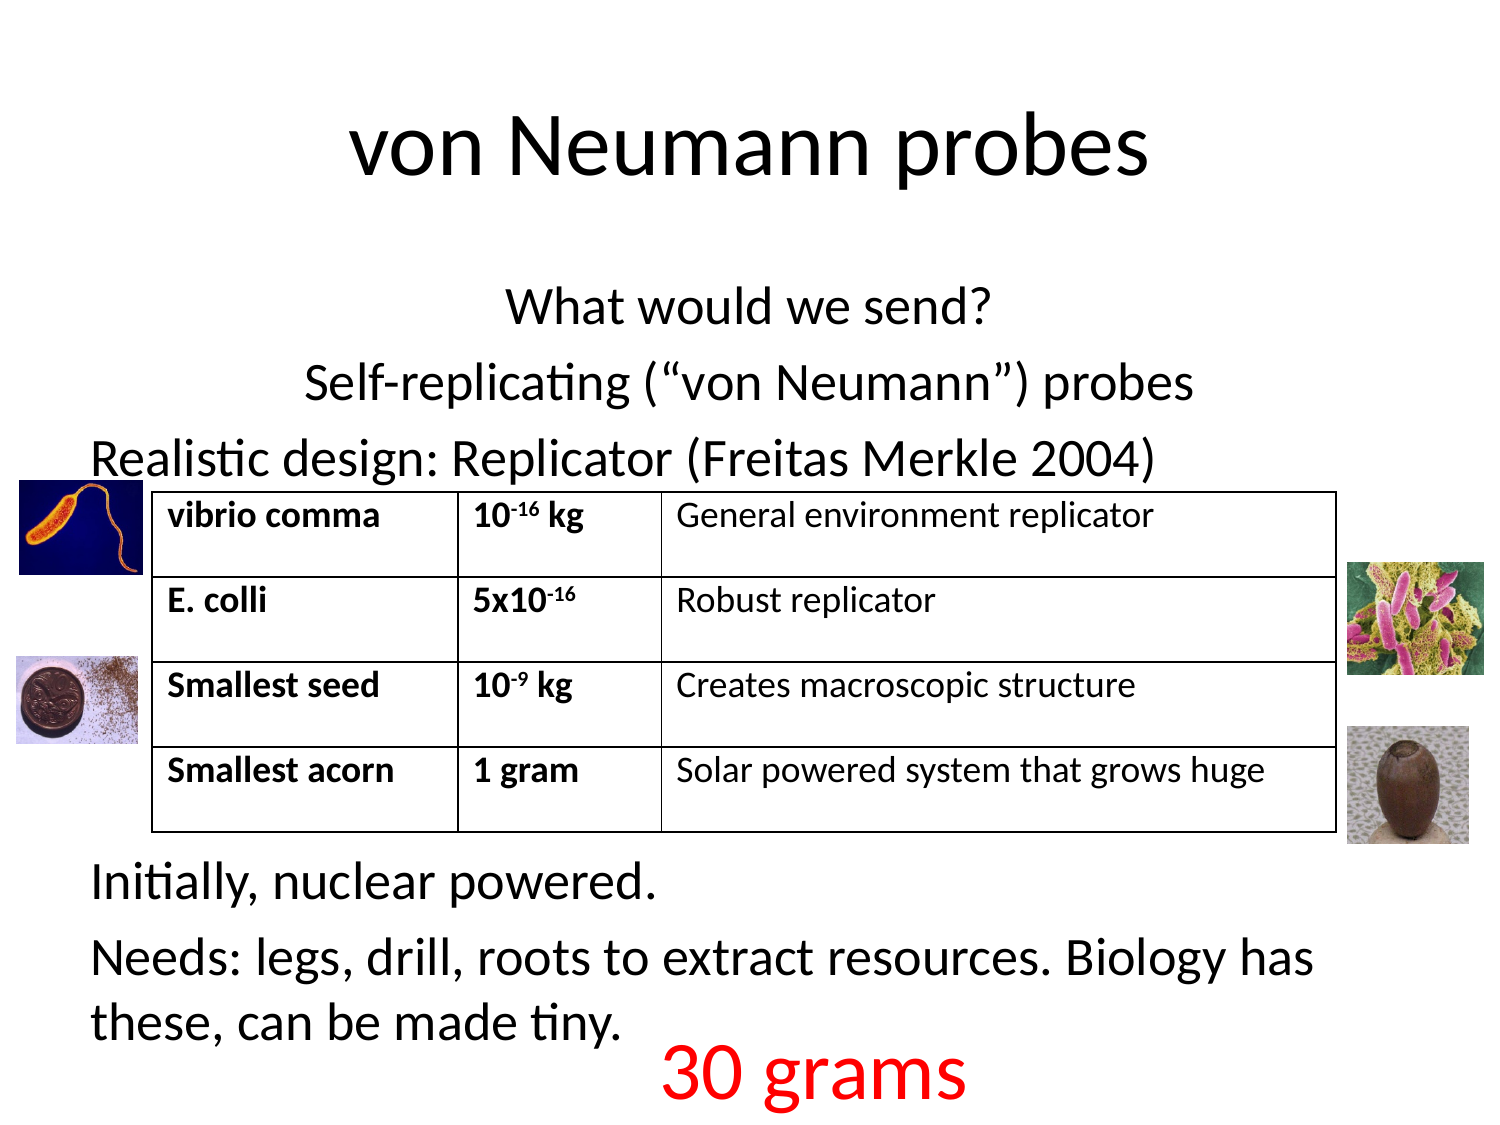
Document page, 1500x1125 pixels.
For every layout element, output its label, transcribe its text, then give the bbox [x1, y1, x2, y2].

table_header 10-16 kg [459, 493, 661, 576]
table_cell Smallest acorn [153, 748, 457, 831]
table_cell 5x10-16 [459, 578, 661, 661]
table_header General environment replicator [662, 493, 1335, 576]
table_cell E. colli [153, 578, 457, 661]
table_cell Creates macroscopic structure [662, 663, 1335, 746]
picture [1347, 562, 1484, 675]
table_header vibrio comma [153, 493, 457, 576]
list What would we send? Self-replicating (“von Neumann”) probes Realistic design: Replicator (Freitas Merkle 2004) Initially, nuclear powered. Needs: legs, drill, roots to extract resources. Biology has these, can be made tiny. [75, 262, 1425, 1125]
table_cell Solar powered system that grows huge [662, 748, 1335, 831]
picture [1347, 726, 1469, 844]
table_cell Robust replicator [662, 578, 1335, 661]
picture [19, 480, 143, 575]
table_cell 1 gram [459, 748, 661, 831]
text_box 30 grams [644, 1008, 985, 1124]
title von Neumann probes [75, 45, 1425, 233]
picture [15, 656, 138, 744]
table_cell 10-9 kg [459, 663, 661, 746]
table_cell Smallest seed [153, 663, 457, 746]
